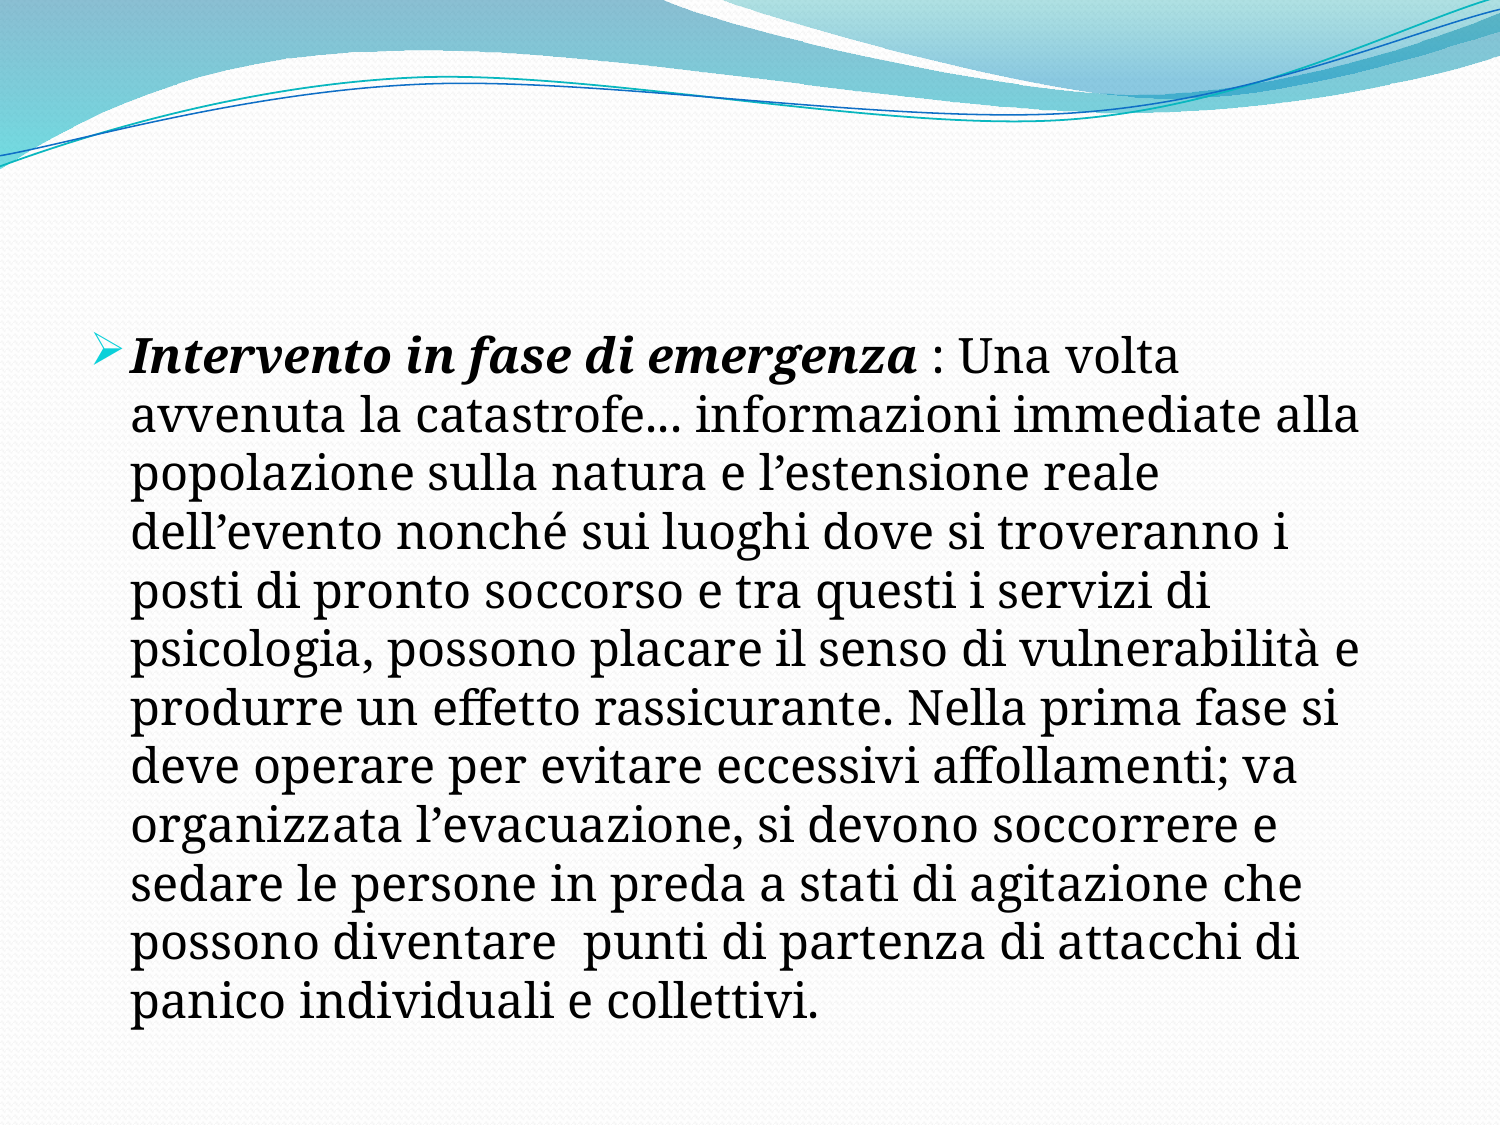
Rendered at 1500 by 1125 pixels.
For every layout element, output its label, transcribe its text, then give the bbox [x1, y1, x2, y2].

list Intervento in fase di emergenza : Una volta avvenuta la catastrofe... informazioni immediate alla popolazione sulla natura e l’estensione reale dell’evento nonché sui luoghi dove si troveranno i posti di pronto soccorso e tra questi i servizi di psicologia, possono placare il senso di vulnerabilità e produrre un effetto rassicurante. Nella prima fase si deve operare per evitare eccessivi affollamenti; va organizzata l’evacuazione, si devono soccorrere e sedare le persone in preda a stati di agitazione che possono diventare punti di partenza di attacchi di panico individuali e collettivi. [75, 317, 1425, 1038]
